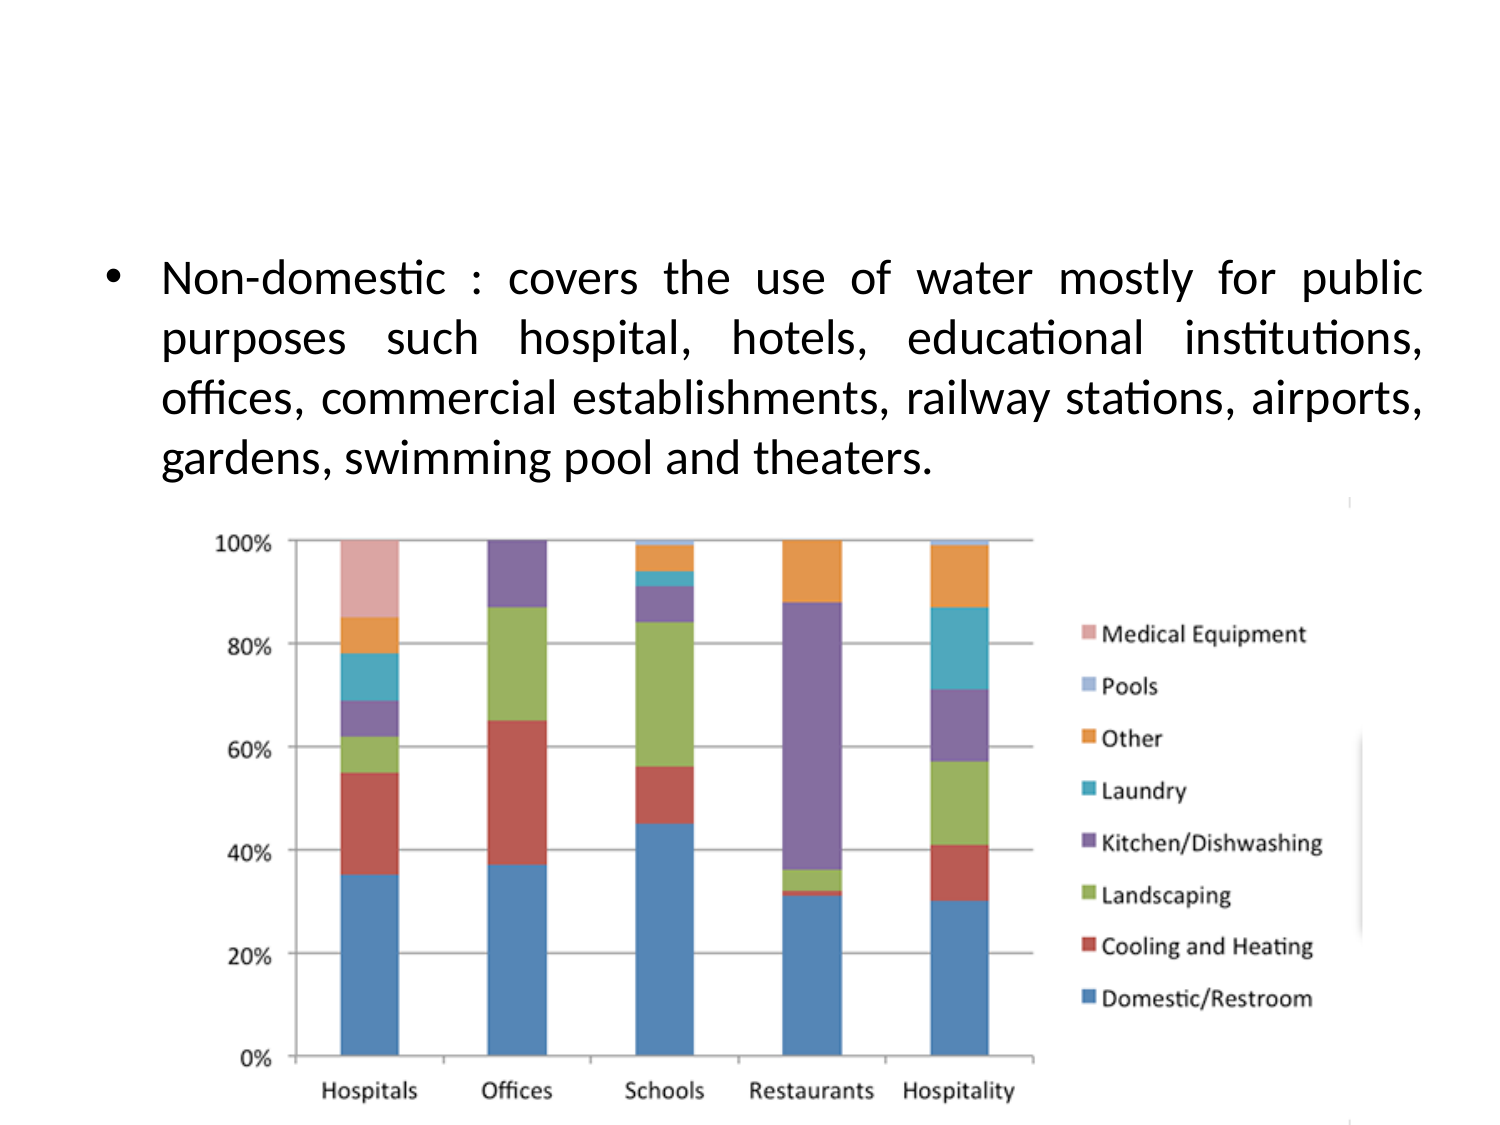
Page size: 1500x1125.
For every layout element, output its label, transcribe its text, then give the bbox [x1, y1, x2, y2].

picture [207, 497, 1363, 1125]
list Non-domestic : covers the use of water mostly for public purposes such hospital, hotels, educational institutions, offices, commercial establishments, railway stations, airports, gardens, swimming pool and theaters. [89, 237, 1440, 980]
